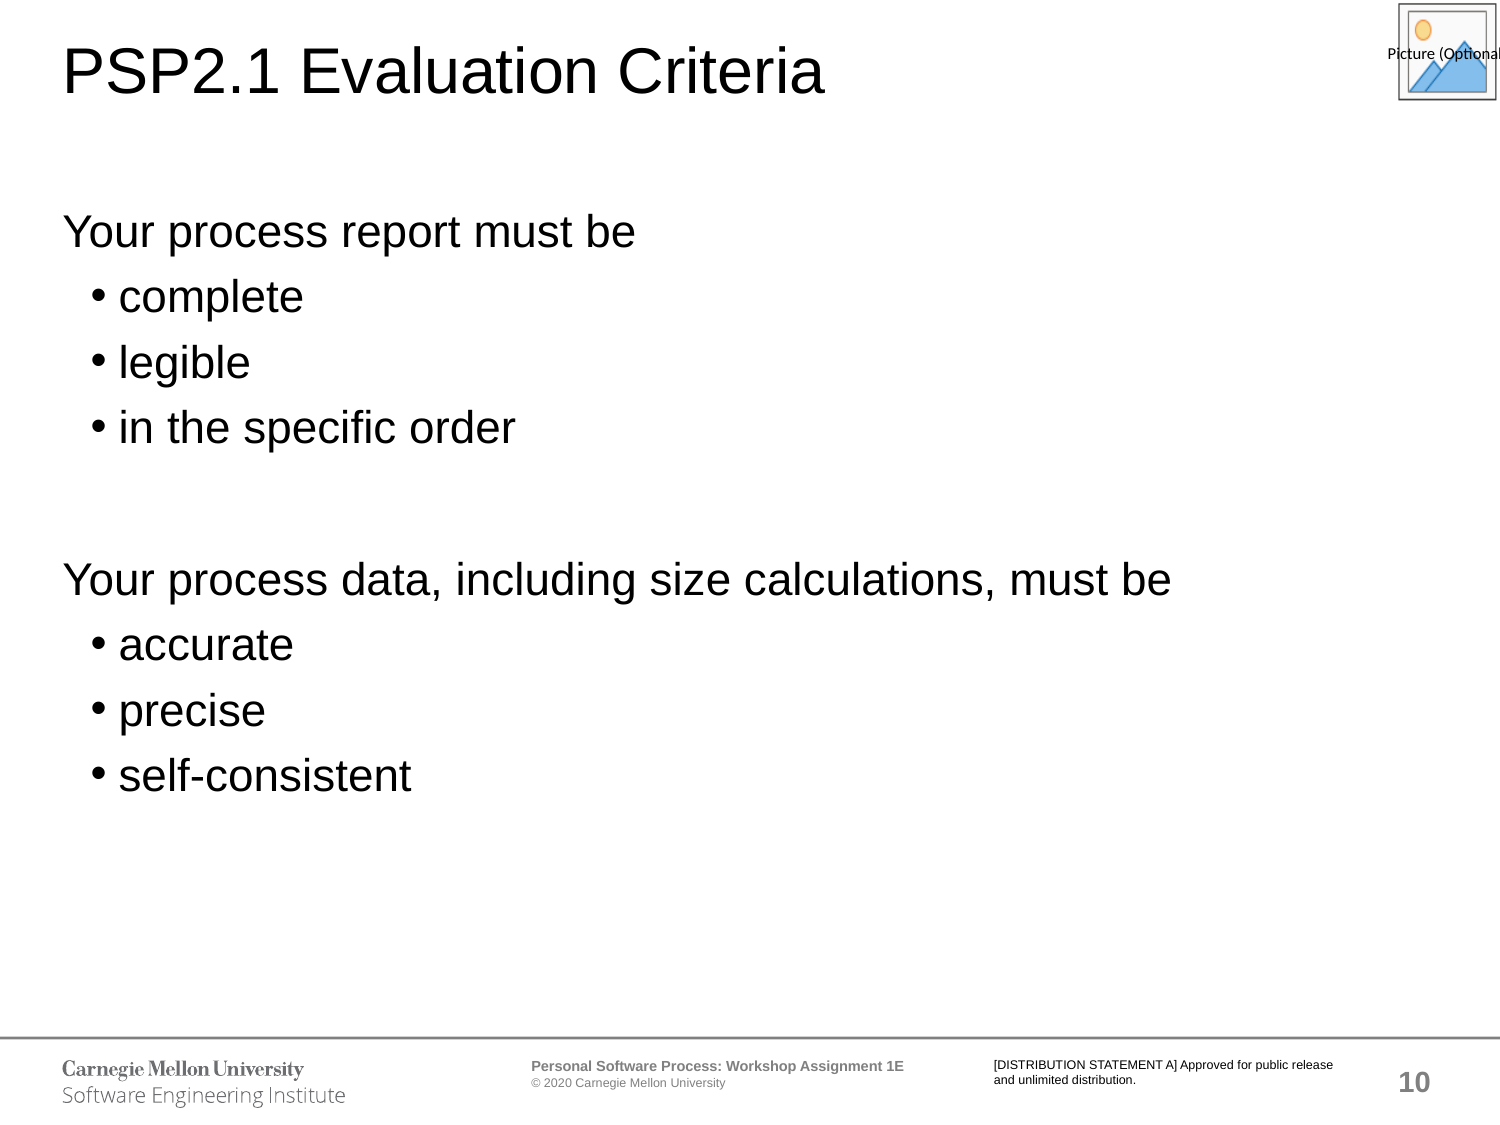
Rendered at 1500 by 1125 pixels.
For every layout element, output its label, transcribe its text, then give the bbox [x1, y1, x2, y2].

picture [1394, 0, 1500, 105]
title PSP2.1 Evaluation Criteria [62, 37, 1338, 182]
list Your process report must be complete legible in the specific order Your process data, including size calculations, must be accurate precise self-consistent [62, 201, 1431, 1000]
